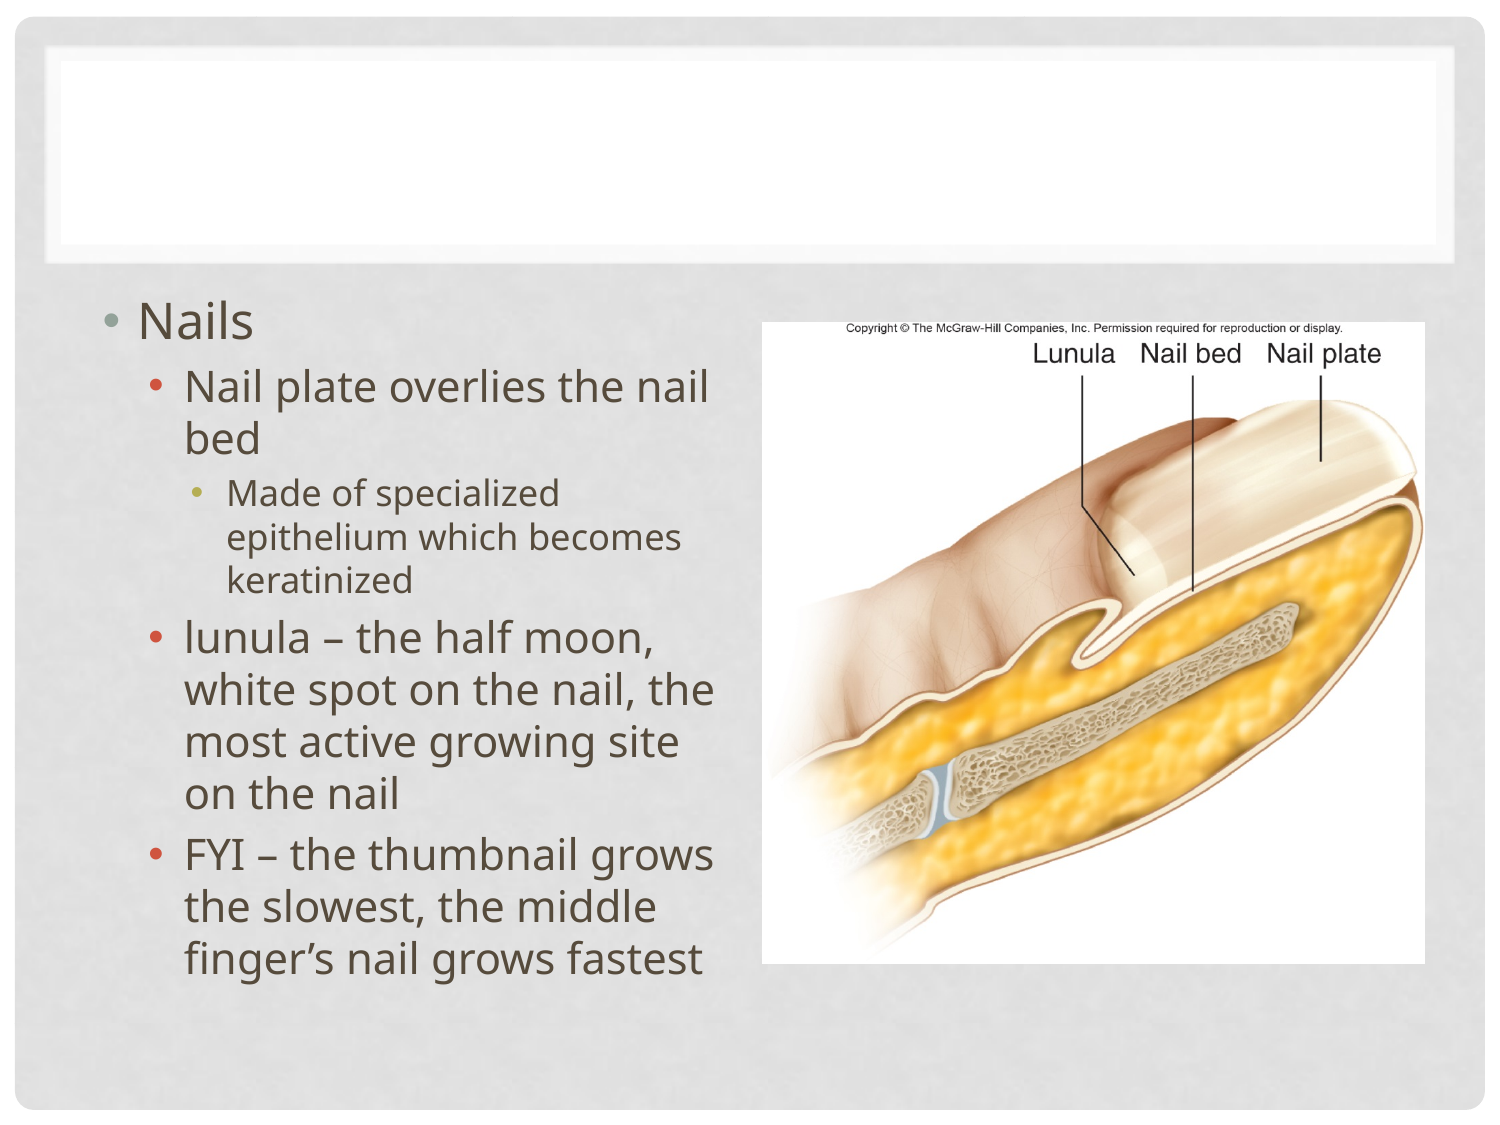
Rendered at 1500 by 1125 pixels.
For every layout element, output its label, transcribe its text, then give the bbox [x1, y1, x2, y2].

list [762, 322, 1426, 965]
list Nails Nail plate overlies the nail bed Made of specialized epithelium which becomes keratinized lunula – the half moon, white spot on the nail, the most active growing site on the nail FYI – the thumbnail grows the slowest, the middle finger’s nail grows fastest [69, 281, 733, 1005]
